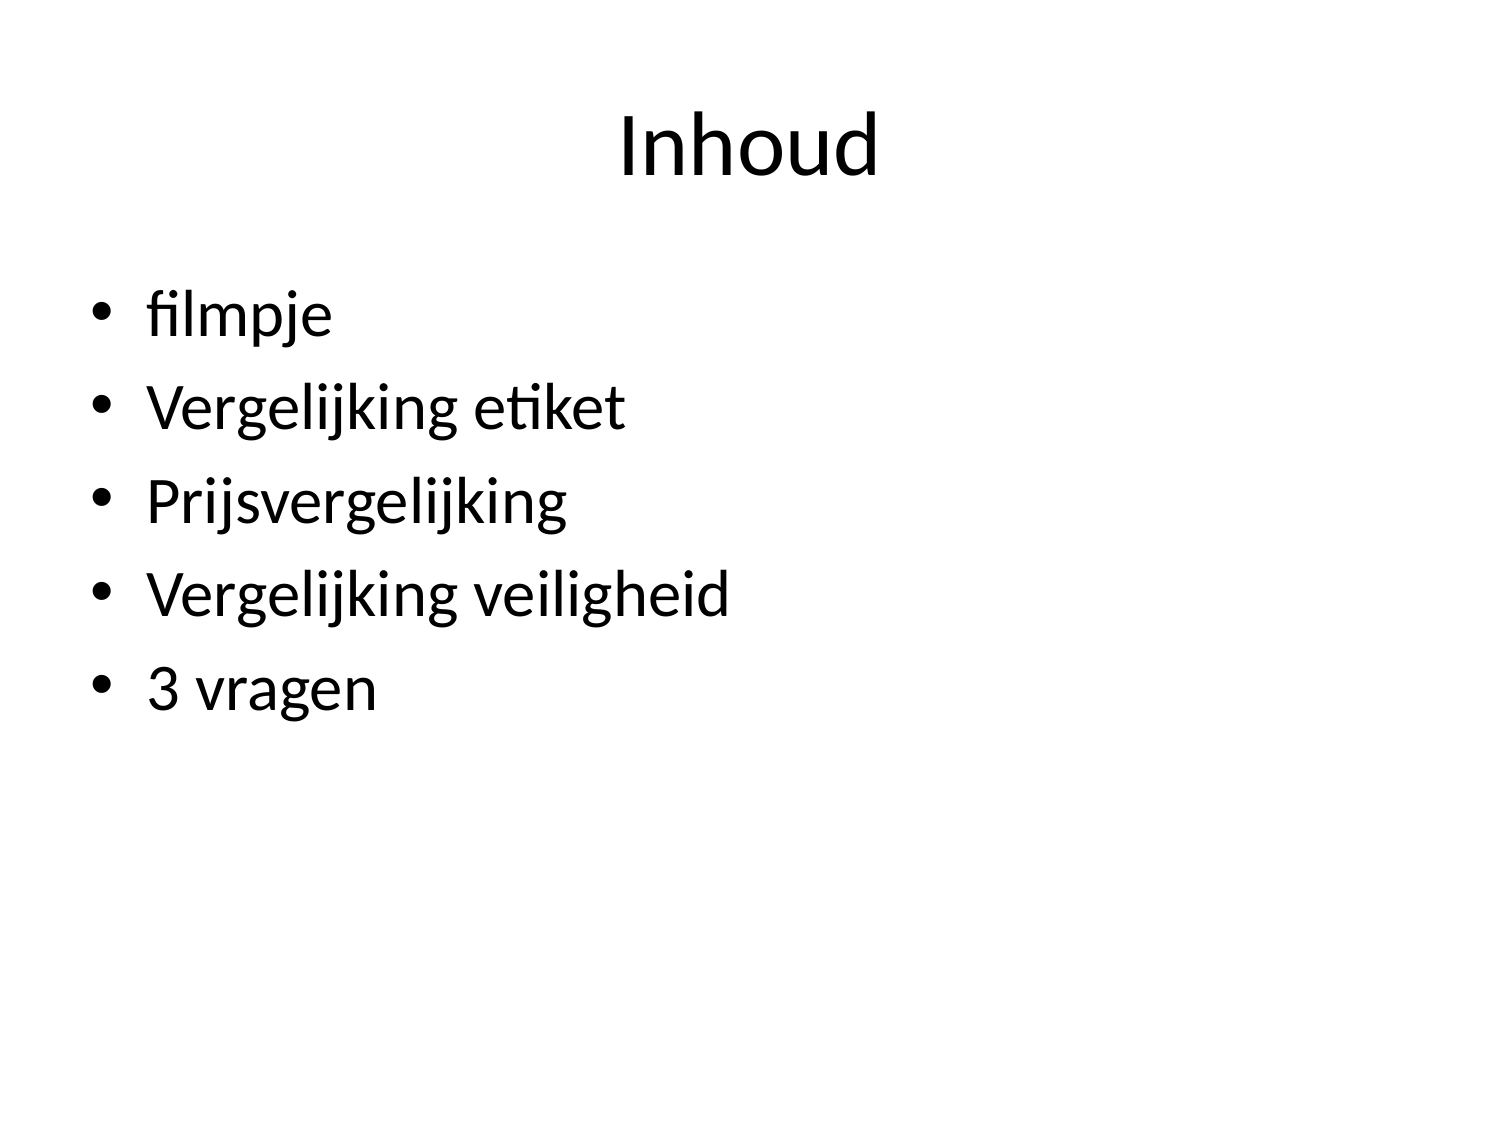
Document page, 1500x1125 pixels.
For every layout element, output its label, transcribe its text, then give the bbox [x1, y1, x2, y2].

title Inhoud [75, 45, 1425, 233]
list filmpje Vergelijking etiket Prijsvergelijking Vergelijking veiligheid 3 vragen [75, 262, 1425, 1005]
